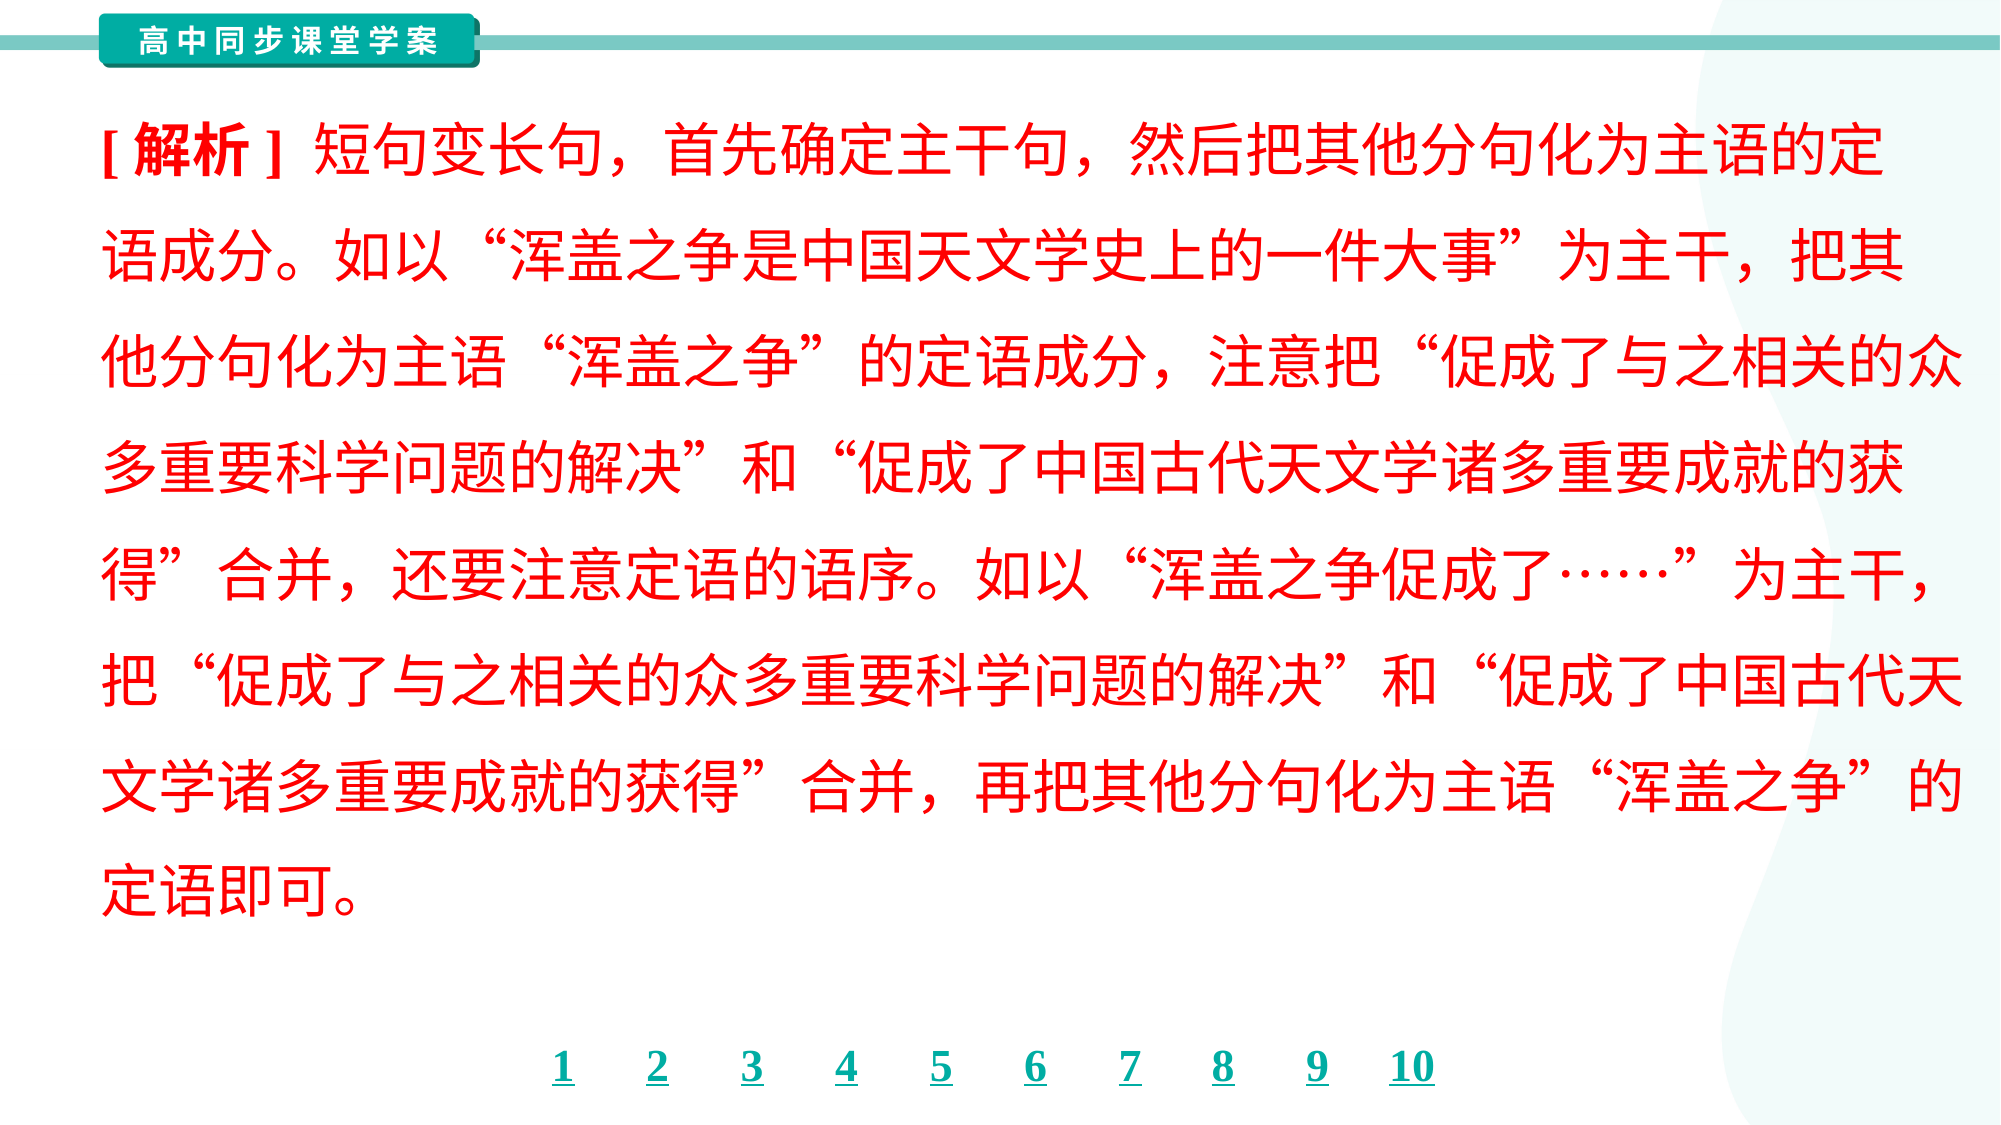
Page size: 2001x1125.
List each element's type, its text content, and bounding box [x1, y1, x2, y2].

text_box [解析] 短句变长句，首先确定主干句，然后把其他分句化为主语的定 语成分。如以“浑盖之争是中国天文学史上的一件大事”为主干，把其 他分句化为主语“浑盖之争”的定语成分，注意把“促成了与之相关的众 多重要科学问题的解决”和“促成了中国古代天文学诸多重要成就的获 得”合并，还要注意定语的语序。如以“浑盖之争促成了……”为主干， 把“促成了与之相关的众多重要科学问题的解决”和“促成了中国古代天 文学诸多重要成就的获得”合并，再把其他分句化为主语“浑盖之争”的 定语即可。 [100, 76, 1899, 914]
picture [0, 0, 2000, 1125]
